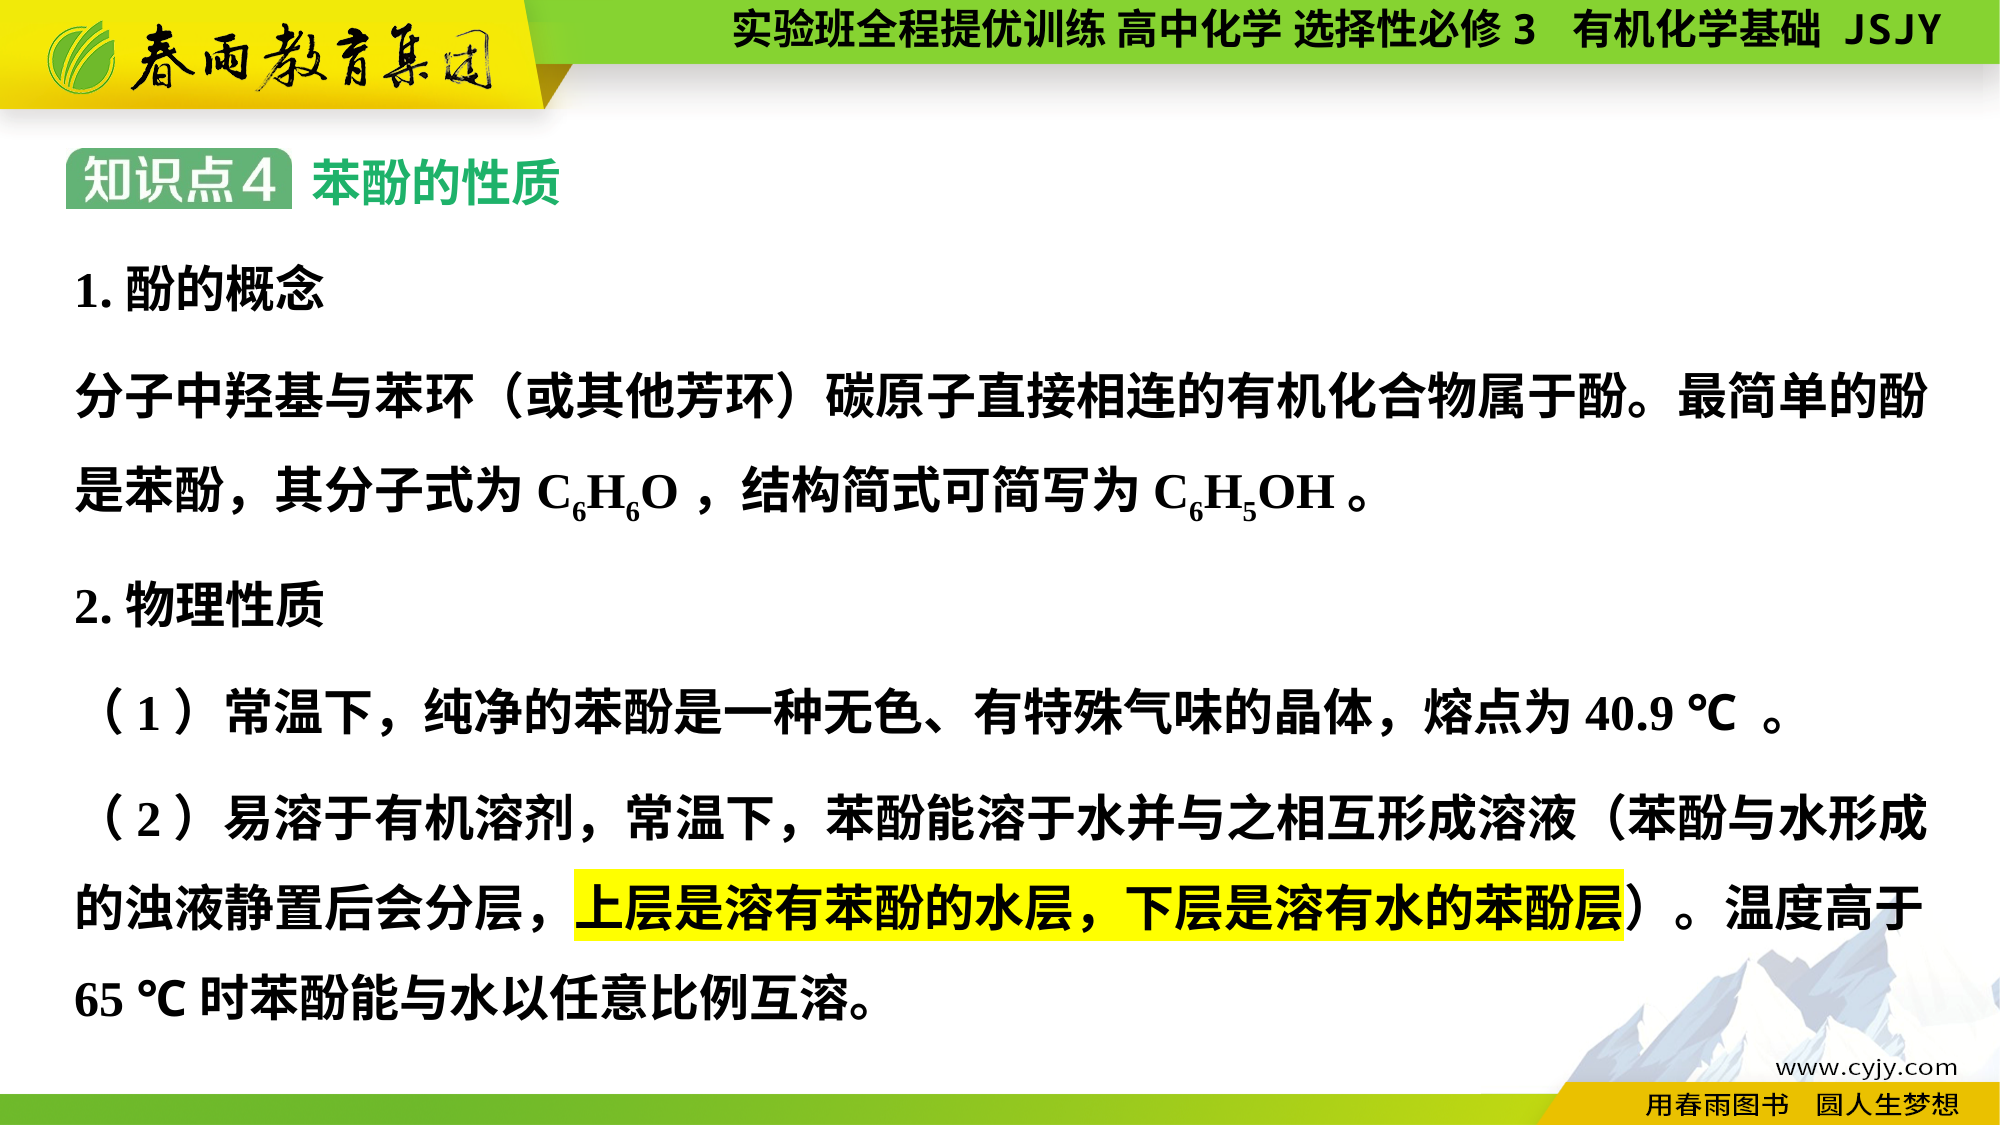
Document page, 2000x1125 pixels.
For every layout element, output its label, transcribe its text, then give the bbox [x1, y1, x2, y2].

picture [0, 0, 2000, 1125]
list 苯酚的性质 1.酚的概念 分子中羟基与苯环（或其他芳环）碳原子直接相连的有机化合物属于酚。最简单的酚是苯酚，其分子式为C6H6O，结构简式可简写为C6H5OH。 2.物理性质 （1）常温下，纯净的苯酚是一种无色、有特殊气味的晶体，熔点为40.9 ℃ 。 （2）易溶于有机溶剂，常温下，苯酚能溶于水并与之相互形成溶液（苯酚与水形成的浊液静置后会分层，上层是溶有苯酚的水层，下层是溶有水的苯酚层）。温度高于65 ℃时苯酚能与水以任意比例互溶。 [59, 113, 1944, 1031]
